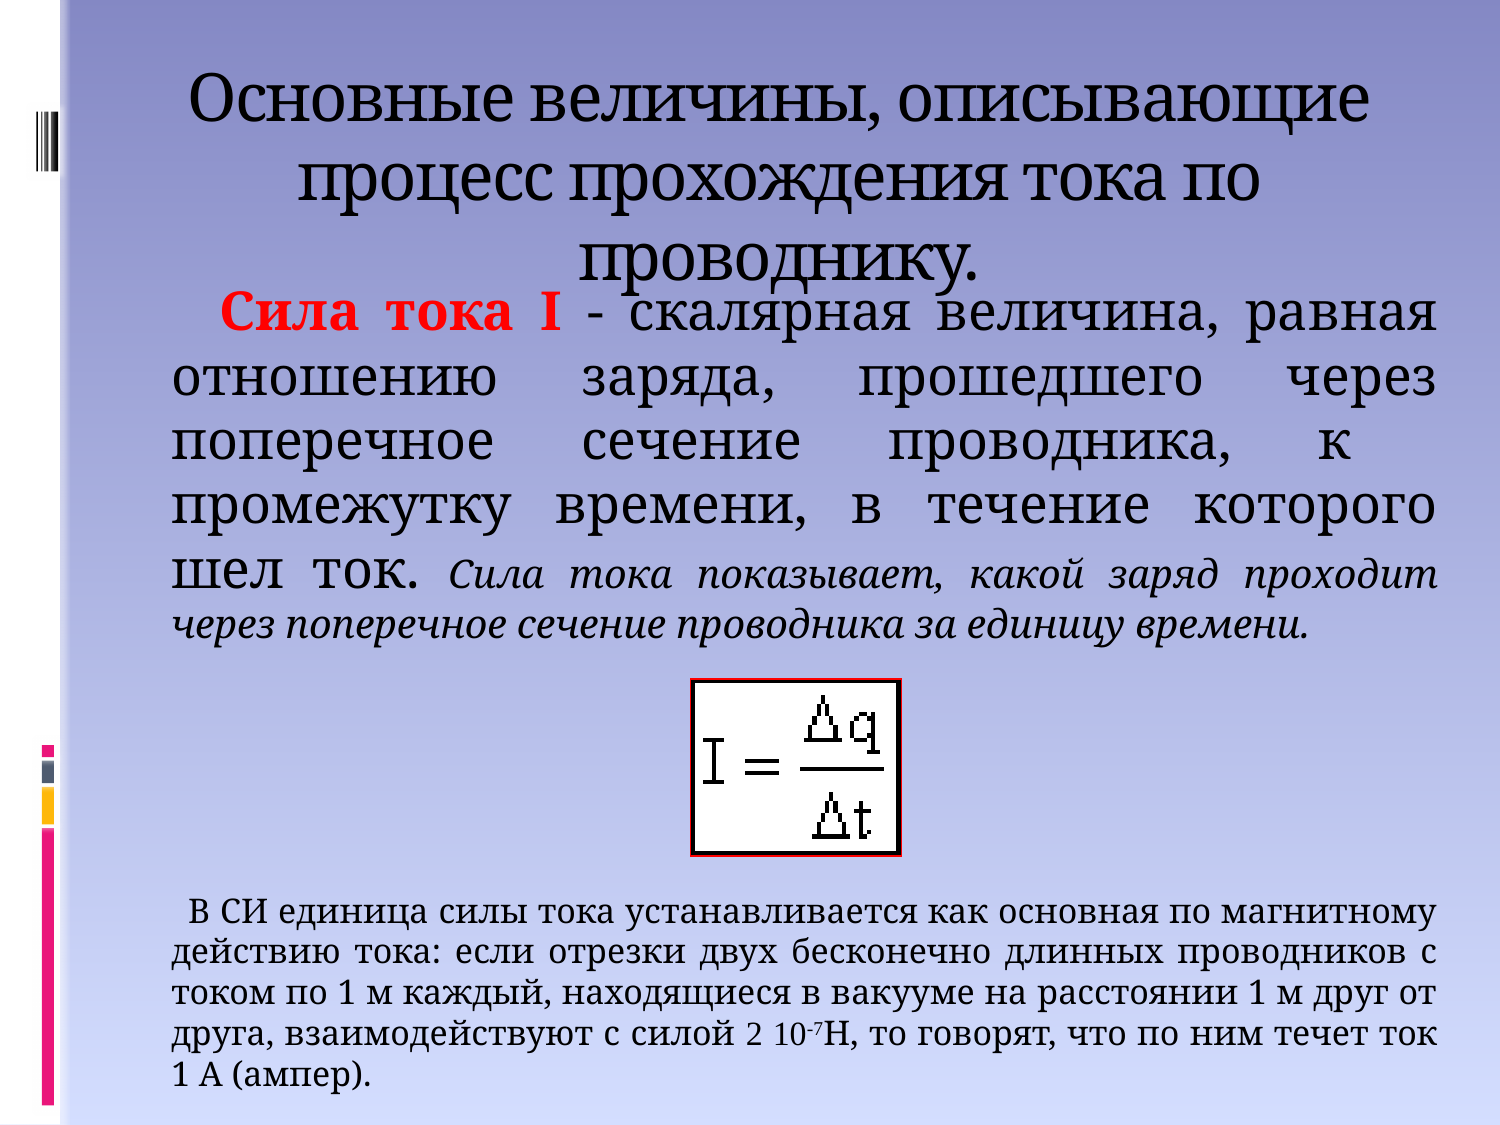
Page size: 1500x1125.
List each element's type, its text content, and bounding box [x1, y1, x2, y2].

title Основные величины, описывающие процесс прохождения тока по проводнику. [117, 46, 1442, 223]
picture [690, 679, 902, 856]
list Сила тока I - скалярная величина, равная отношению заряда, прошедшего через поперечное сечение проводника, к промежутку времени, в течение которого шел ток. Сила тока показывает, какой заряд проходит через поперечное сечение проводника за единицу времени. В СИ единица силы тока устанавливается как основная по магнитному действию тока: если отрезки двух бесконечно длинных проводников с током по 1 м каждый, находящиеся в вакууме на расстоянии 1 м друг от друга, взаимодействуют с силой 2 10-7Н, то говорят, что по ним течет ток 1 А (ампер). [93, 269, 1454, 1102]
